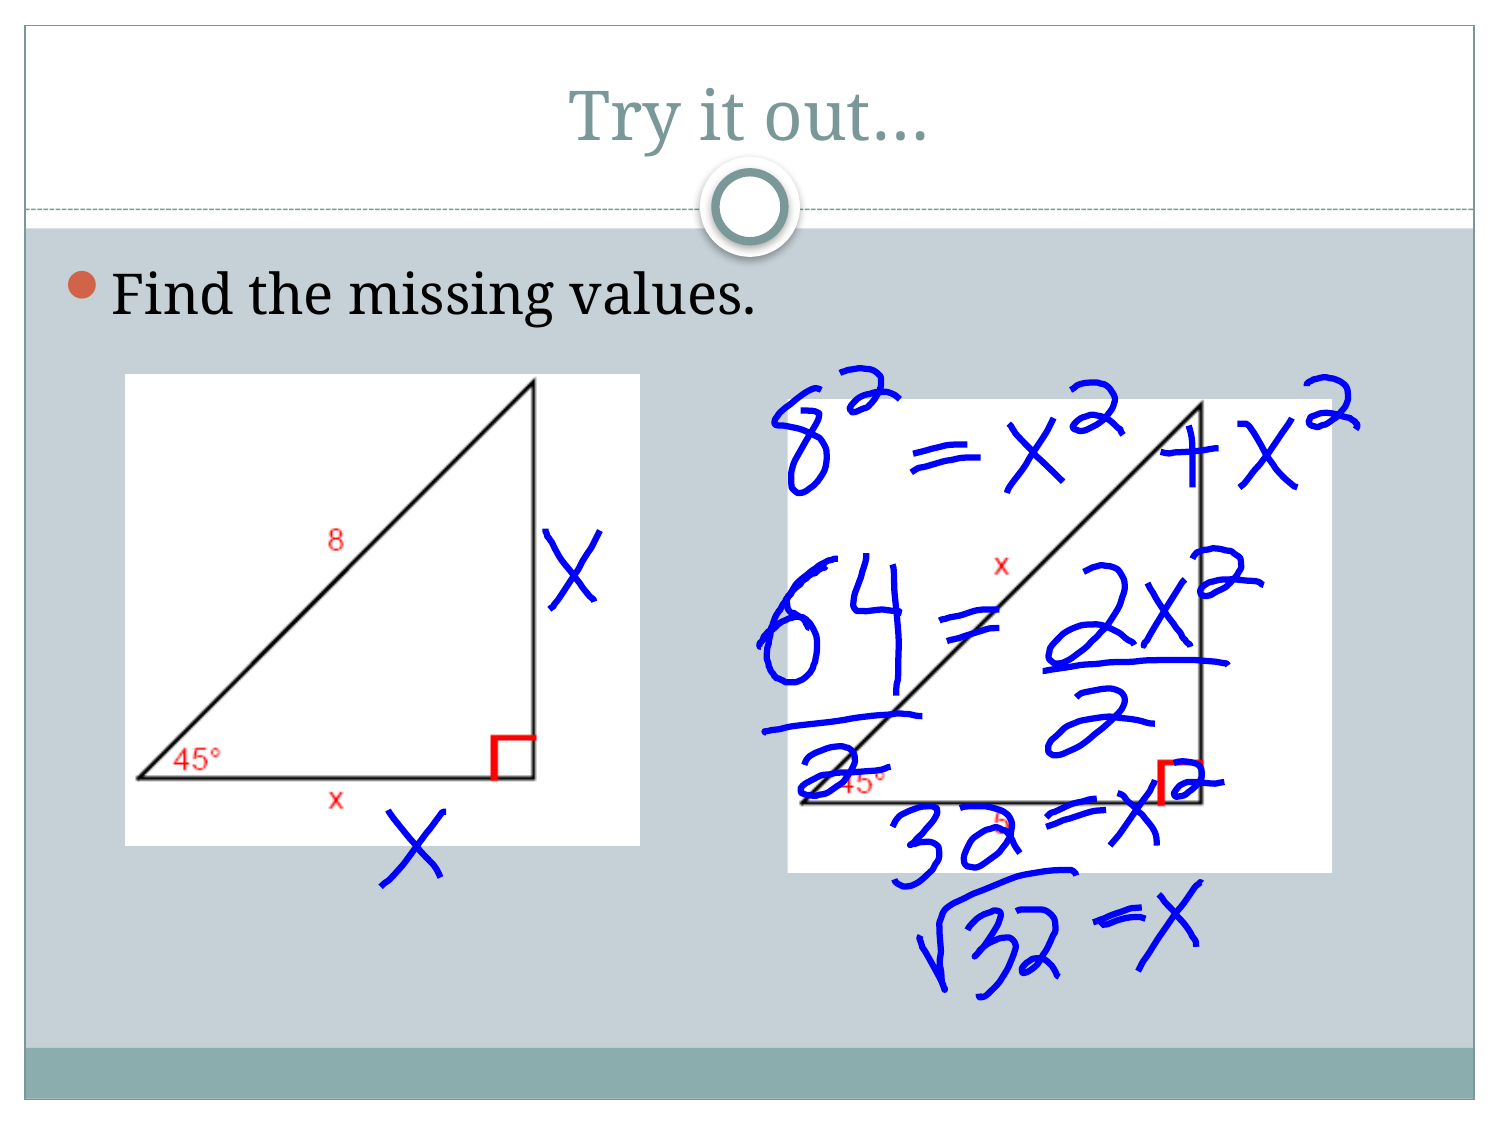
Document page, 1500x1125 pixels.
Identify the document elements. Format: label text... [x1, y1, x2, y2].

text_box [797, 387, 822, 397]
list Find the missing values. [49, 250, 1445, 1001]
text_box [422, 855, 442, 878]
text_box [1158, 893, 1175, 915]
text_box [773, 411, 780, 427]
title Try it out… [49, 37, 1450, 162]
text_box [1100, 916, 1146, 927]
text_box [1015, 908, 1060, 978]
text_box [758, 608, 780, 681]
text_box [1176, 916, 1197, 947]
text_box [966, 909, 1017, 999]
text_box [918, 882, 1060, 991]
text_box [763, 728, 780, 734]
text_box [380, 855, 412, 888]
text_box [1070, 381, 1116, 397]
text_box [1137, 882, 1203, 972]
text_box [1092, 906, 1142, 924]
picture [787, 399, 1333, 873]
text_box [839, 367, 899, 397]
text_box [894, 882, 921, 888]
picture [124, 374, 641, 846]
text_box [1306, 376, 1359, 430]
